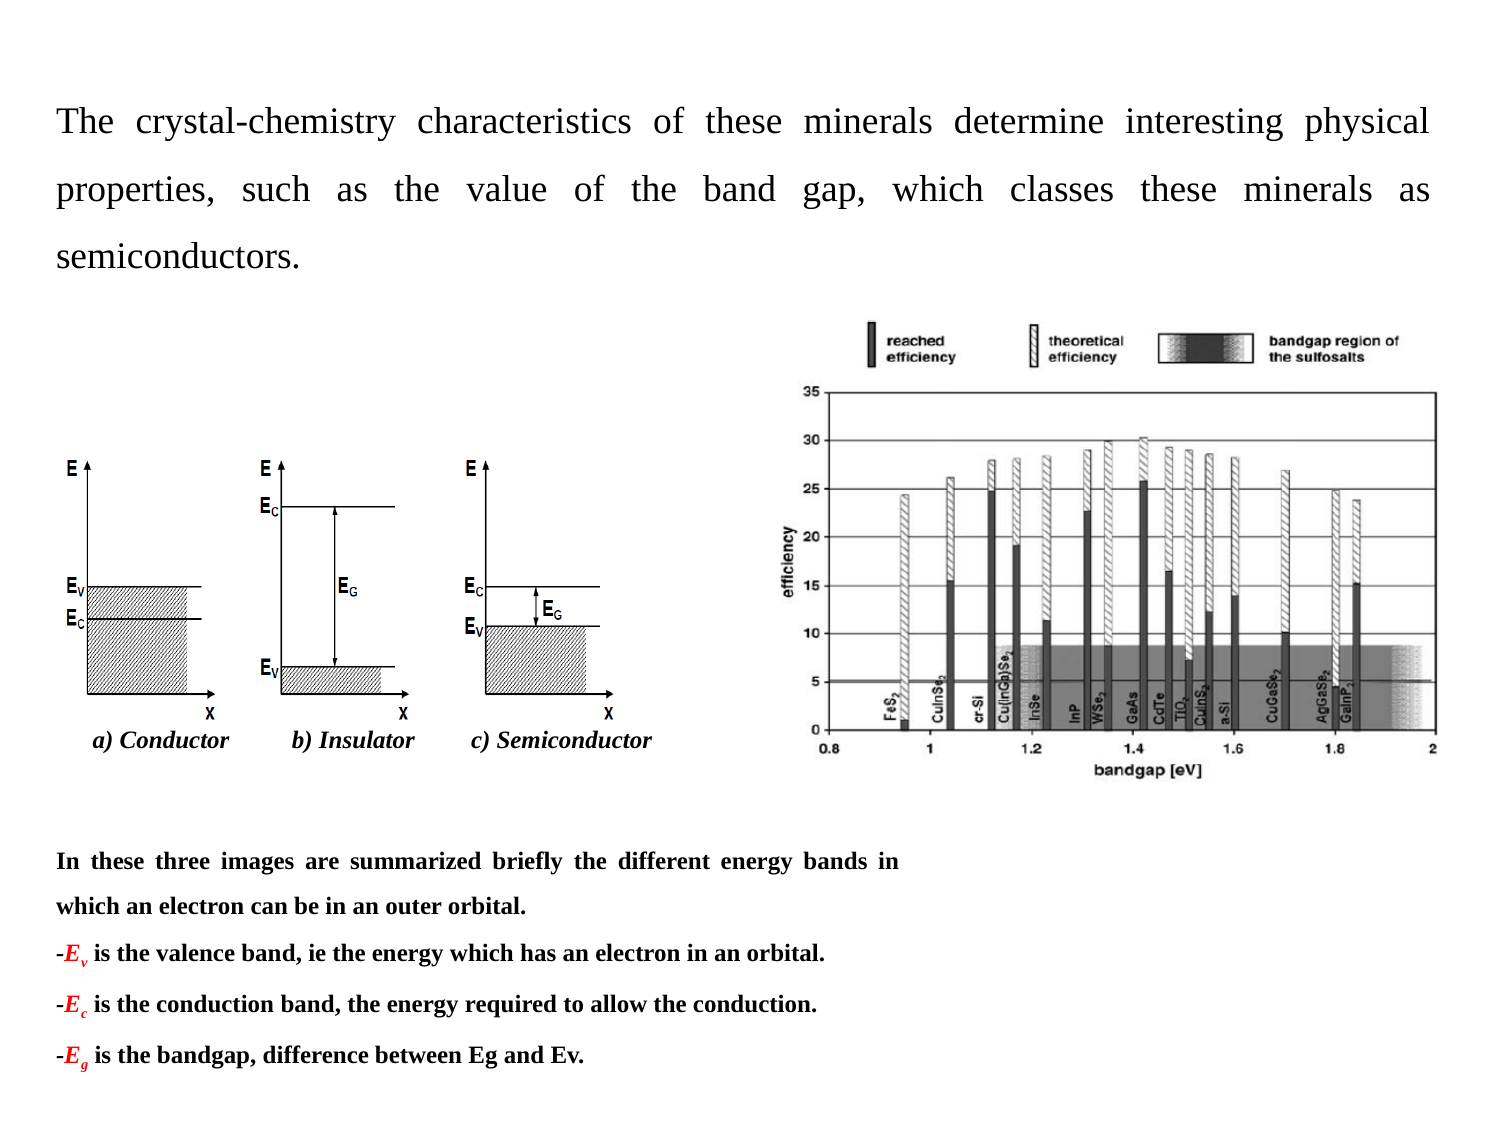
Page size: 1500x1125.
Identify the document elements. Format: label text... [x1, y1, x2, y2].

picture [779, 314, 1448, 811]
text_box The crystal-chemistry characteristics of these minerals determine interesting physical properties, such as the value of the band gap, which classes these minerals as semiconductors. [41, 66, 1447, 284]
text_box In these three images are summarized briefly the different energy bands in which an electron can be in an outer orbital. -Ev is the valence band, ie the energy which has an electron in an orbital. -Ec is the conduction band, the energy required to allow the conduction. -Eg is the bandgap, difference between Eg and Ev. [41, 822, 916, 1080]
text_box a) Conductor b) Insulator c) Semiconductor [53, 716, 774, 761]
picture [64, 432, 623, 729]
